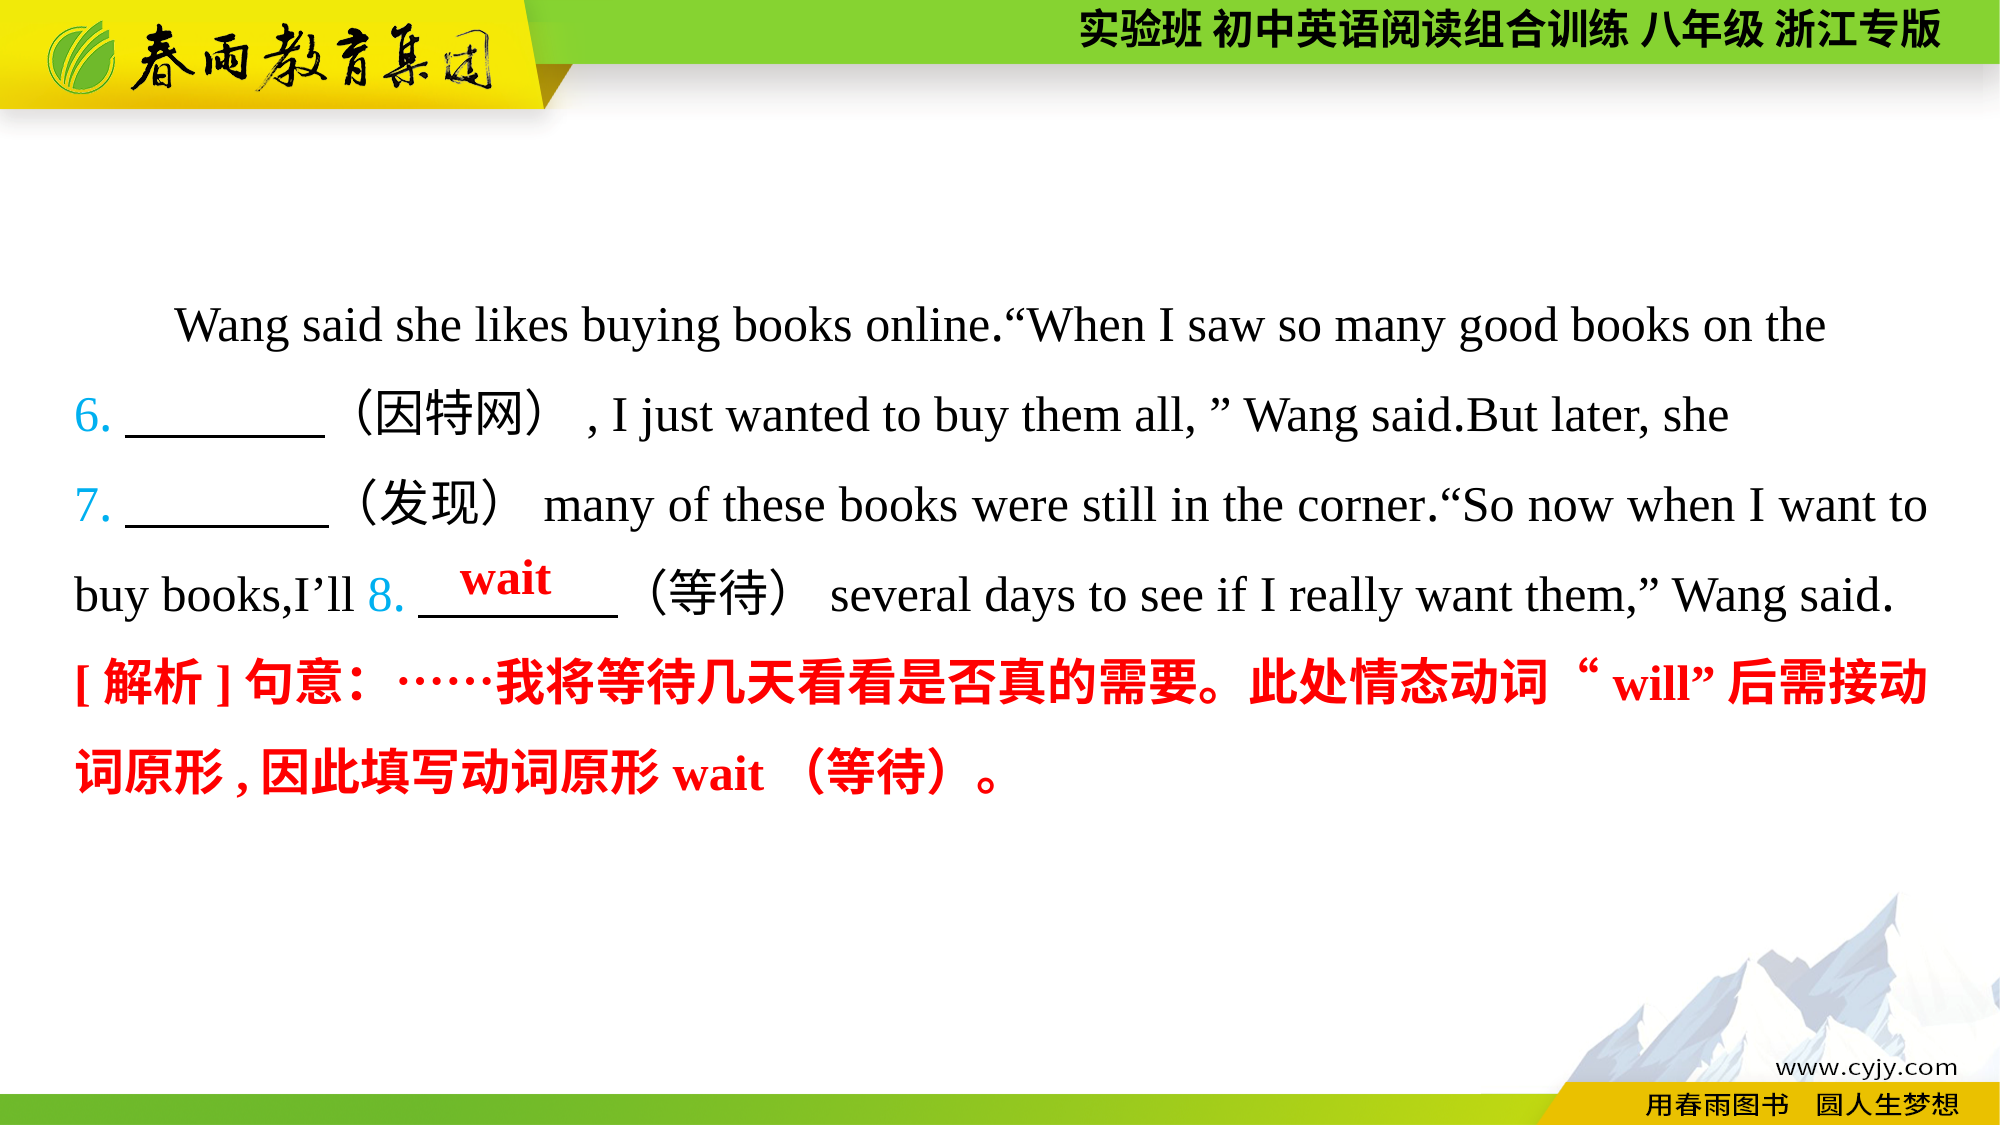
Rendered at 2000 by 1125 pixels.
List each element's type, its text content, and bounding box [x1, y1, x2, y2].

list Wang said she likes buying books online.“When I saw so many good books on the 6. （因特网）, I just wanted to buy them all, ” Wang said.But later, she 7. （发现）many of these books were still in the corner.“So now when I want to buy books,I’ll 8. （等待）several days to see if I really want them,” Wang said. [59, 253, 1944, 633]
text_box wait [445, 537, 567, 613]
picture [0, 0, 2000, 1125]
text_box [解析]句意：……我将等待几天看看是否真的需要。此处情态动词“will”后需接动词原形,因此填写动词原形wait（等待）。 [59, 633, 1944, 809]
